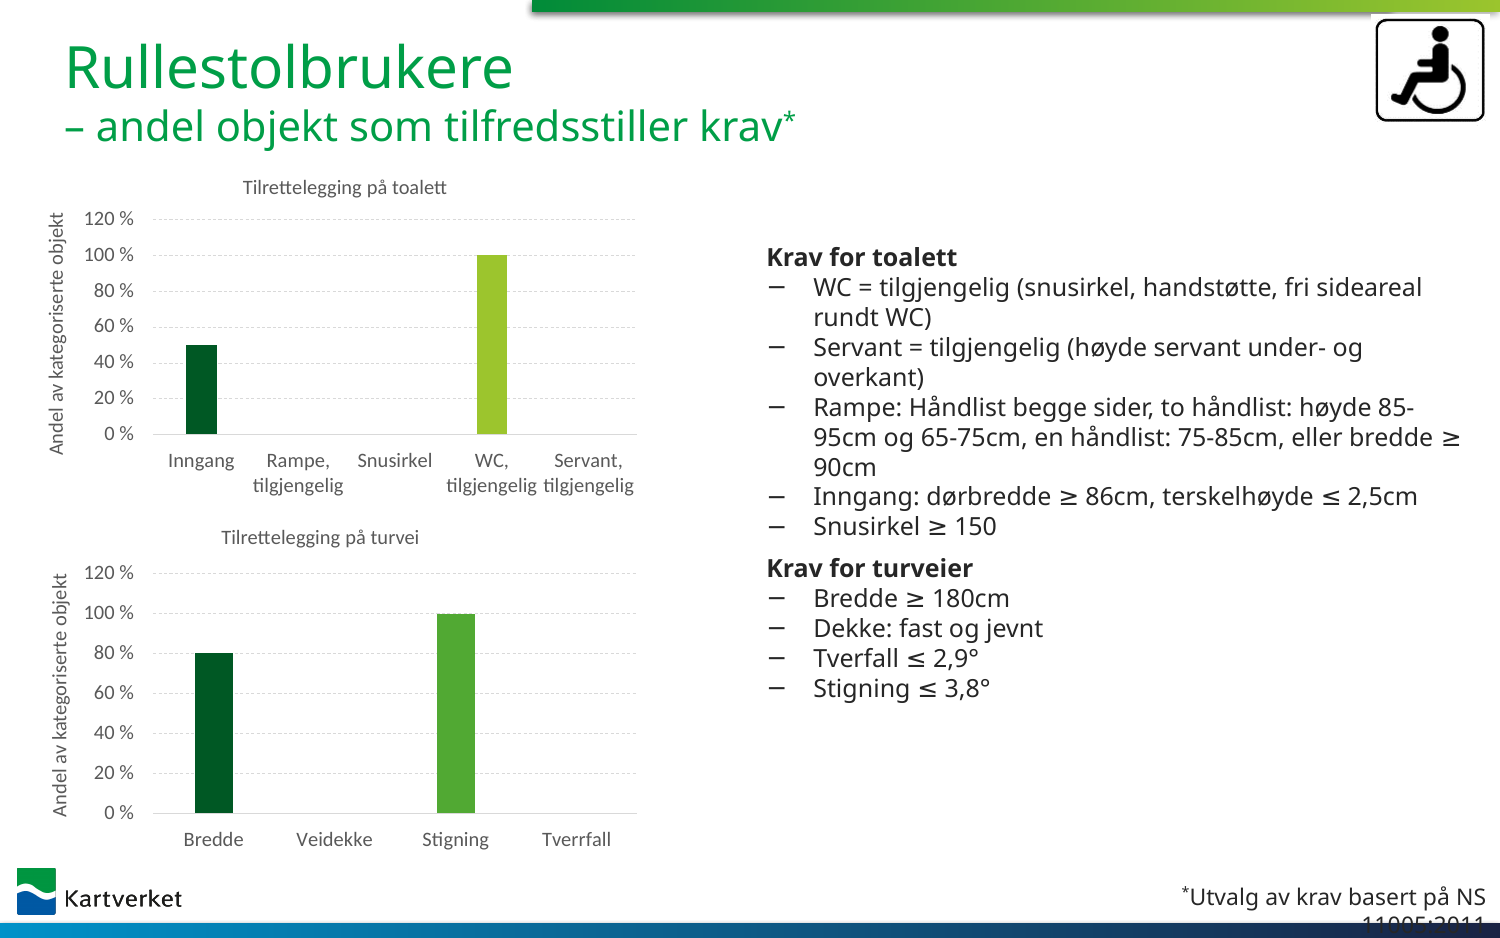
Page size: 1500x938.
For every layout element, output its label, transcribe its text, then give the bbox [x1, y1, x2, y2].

picture [41, 166, 650, 505]
picture [1371, 13, 1491, 127]
text_box *Utvalg av krav basert på NS 11005:2011 [1068, 873, 1500, 938]
text_box Krav for toalett WC = tilgjengelig (snusirkel, handstøtte, fri sideareal rundt WC) Servant = tilgjengelig (høyde servant under- og overkant) Rampe: Håndlist begge sider, to håndlist: høyde 85-95cm og 65-75cm, en håndlist: 75-85cm, eller bredde ≥ 90cm Inngang: dørbredde ≥ 86cm, terskelhøyde ≤ 2,5cm Snusirkel ≥ 150 [751, 234, 1483, 545]
picture [41, 520, 650, 859]
text_box Rullestolbrukere – andel objekt som tilfredsstiller krav* [49, 14, 1431, 158]
text_box Krav for turveier Bredde ≥ 180cm Dekke: fast og jevnt Tverfall ≤ 2,9° Stigning ≤ 3,8° [751, 545, 1483, 710]
